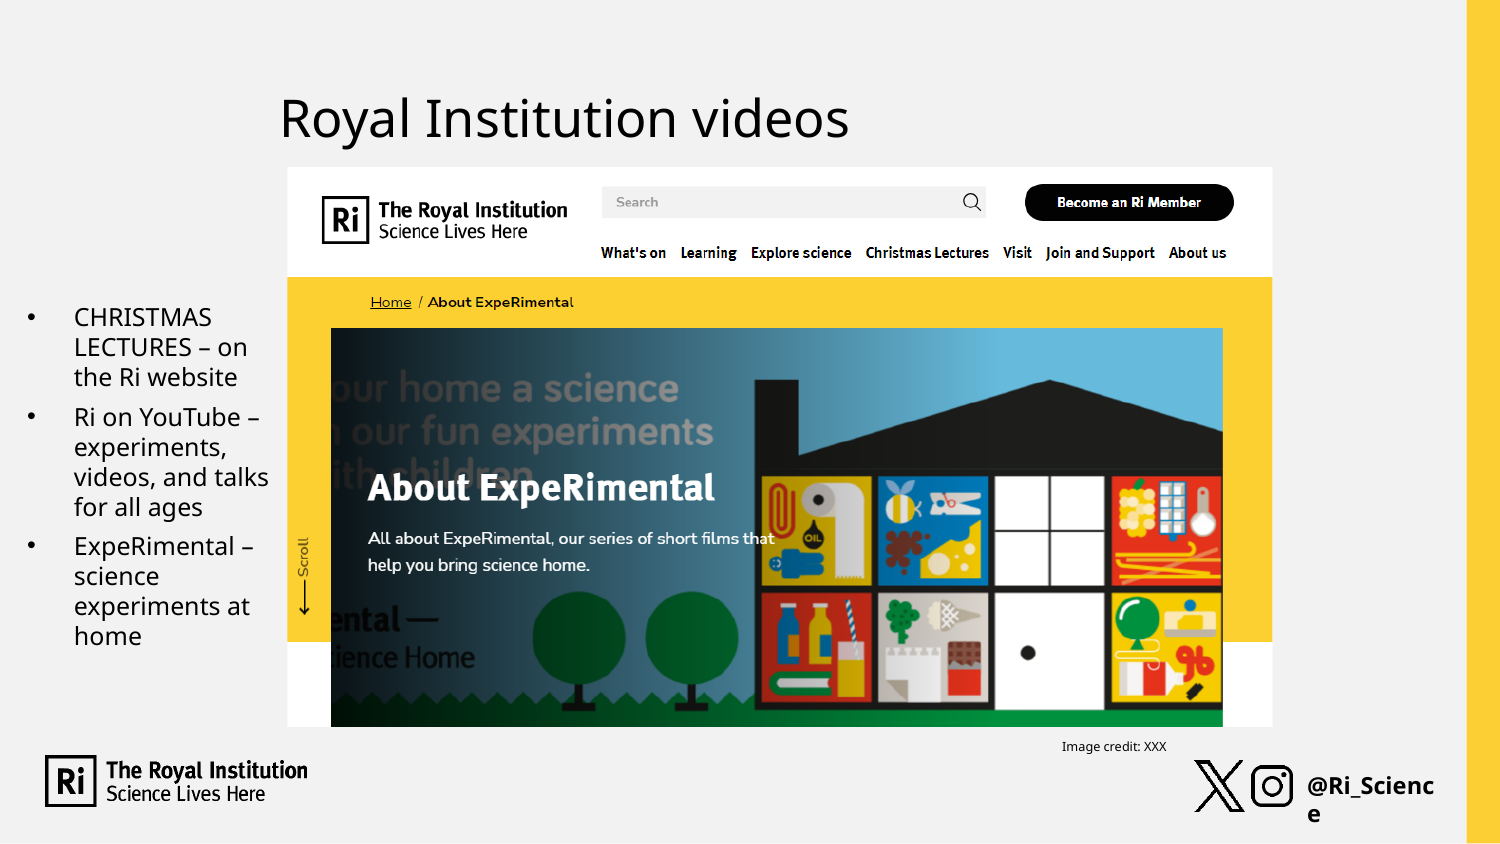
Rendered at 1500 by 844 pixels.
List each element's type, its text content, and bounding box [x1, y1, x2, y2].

picture [45, 755, 307, 807]
text_box Image credit: XXX [1047, 731, 1182, 762]
text_box CHRISTMAS LECTURES – on the Ri website Ri on YouTube – experiments, videos, and talks for all ages ExpeRimental – science experiments at home [12, 294, 287, 658]
text_box Royal Institution videos [265, 77, 957, 155]
picture [1194, 760, 1245, 812]
picture [1251, 765, 1293, 807]
picture [287, 167, 1273, 727]
